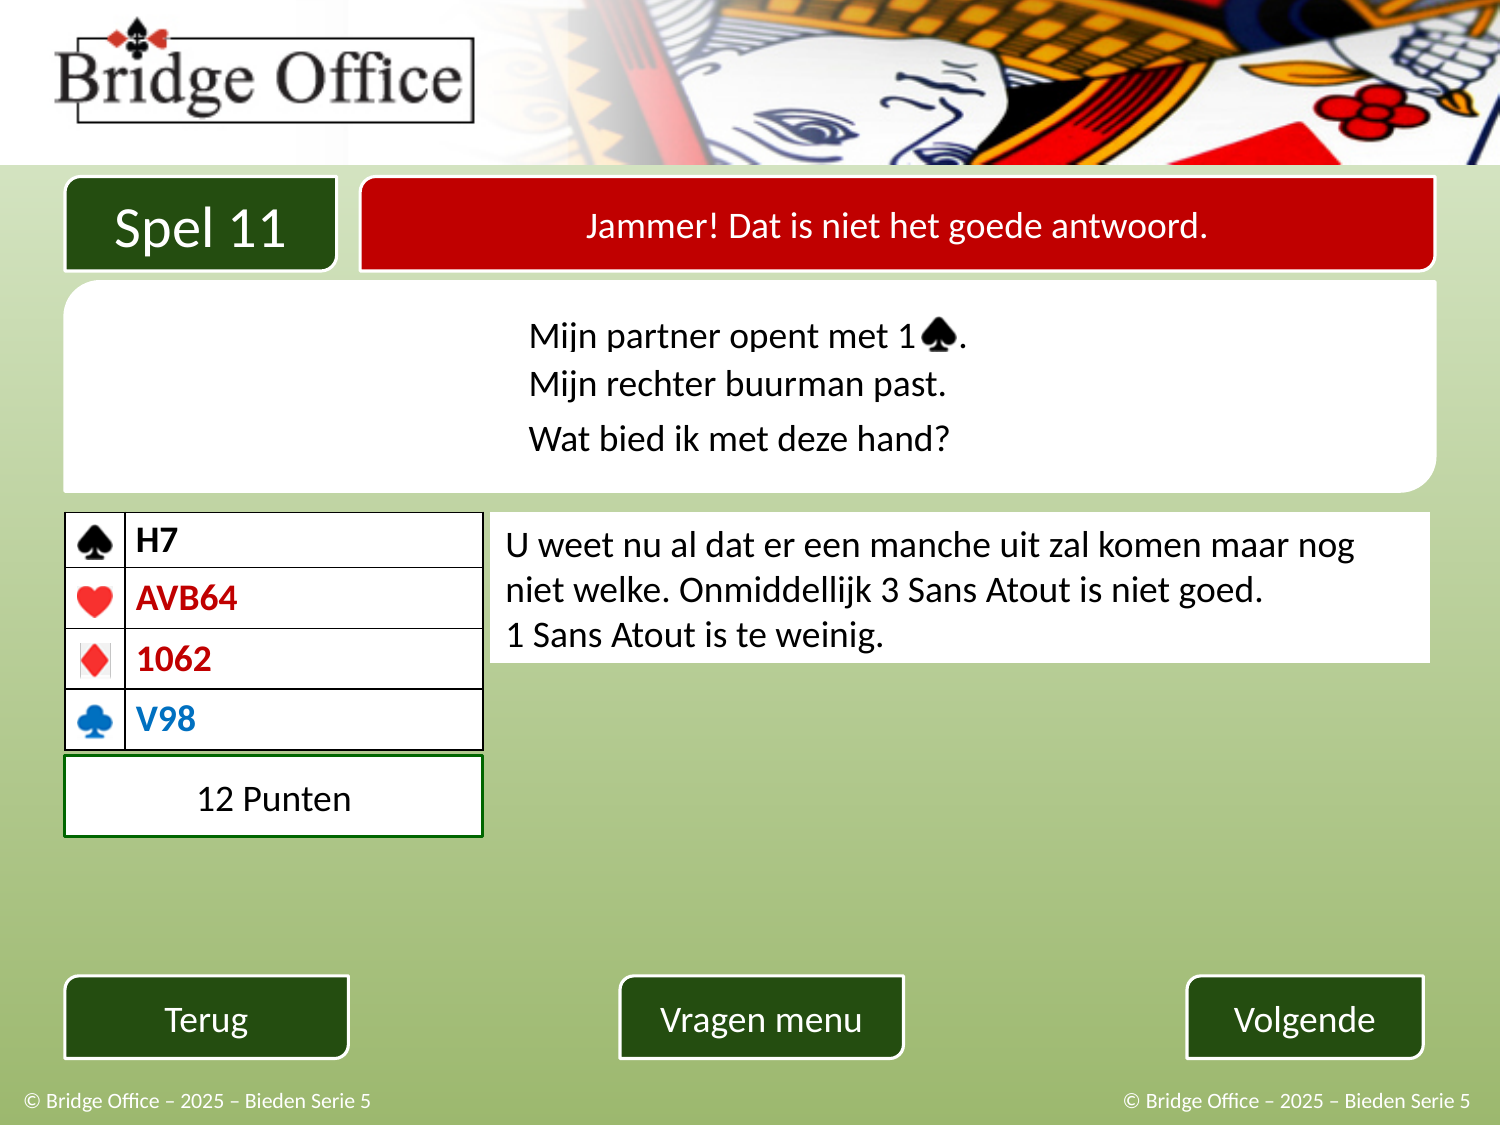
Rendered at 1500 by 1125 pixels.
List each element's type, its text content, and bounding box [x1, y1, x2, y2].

picture [77, 585, 113, 618]
picture [77, 703, 113, 740]
table_cell V98 [126, 690, 482, 749]
picture [0, 0, 1500, 166]
text_box Wat bied ik met deze hand? [513, 406, 987, 467]
text_box Spel 11 [63, 179, 339, 273]
text_box 12 Punten [63, 754, 484, 838]
table_cell [66, 629, 124, 688]
table_header H7 [126, 513, 482, 567]
table_cell [66, 568, 124, 628]
text_box Volgende [1185, 974, 1425, 1061]
table_cell AVB64 [126, 568, 482, 628]
picture [77, 524, 113, 561]
table_cell 1062 [126, 629, 482, 688]
text_box © Bridge Office – 2025 – Bieden Serie 5 [8, 1079, 393, 1121]
text_box Mijn partner opent met 1 . [513, 303, 1022, 364]
text_box [63, 280, 1437, 493]
text_box Terug [63, 974, 350, 1061]
text_box Jammer! Dat is niet het goede antwoord. [358, 179, 1437, 273]
text_box U weet nu al dat er een manche uit zal komen maar nog niet welke. Onmiddellijk 3 Sans Atout is niet goed. 1 Sans Atout is te weinig. [490, 512, 1430, 663]
table_cell [66, 690, 124, 749]
text_box © Bridge Office – 2025 – Bieden Serie 5 [1107, 1079, 1500, 1121]
picture [920, 316, 957, 353]
picture [77, 643, 113, 679]
text_box Mijn rechter buurman past. [513, 352, 987, 406]
text_box Vragen menu [618, 974, 906, 1061]
table_header [66, 513, 124, 567]
